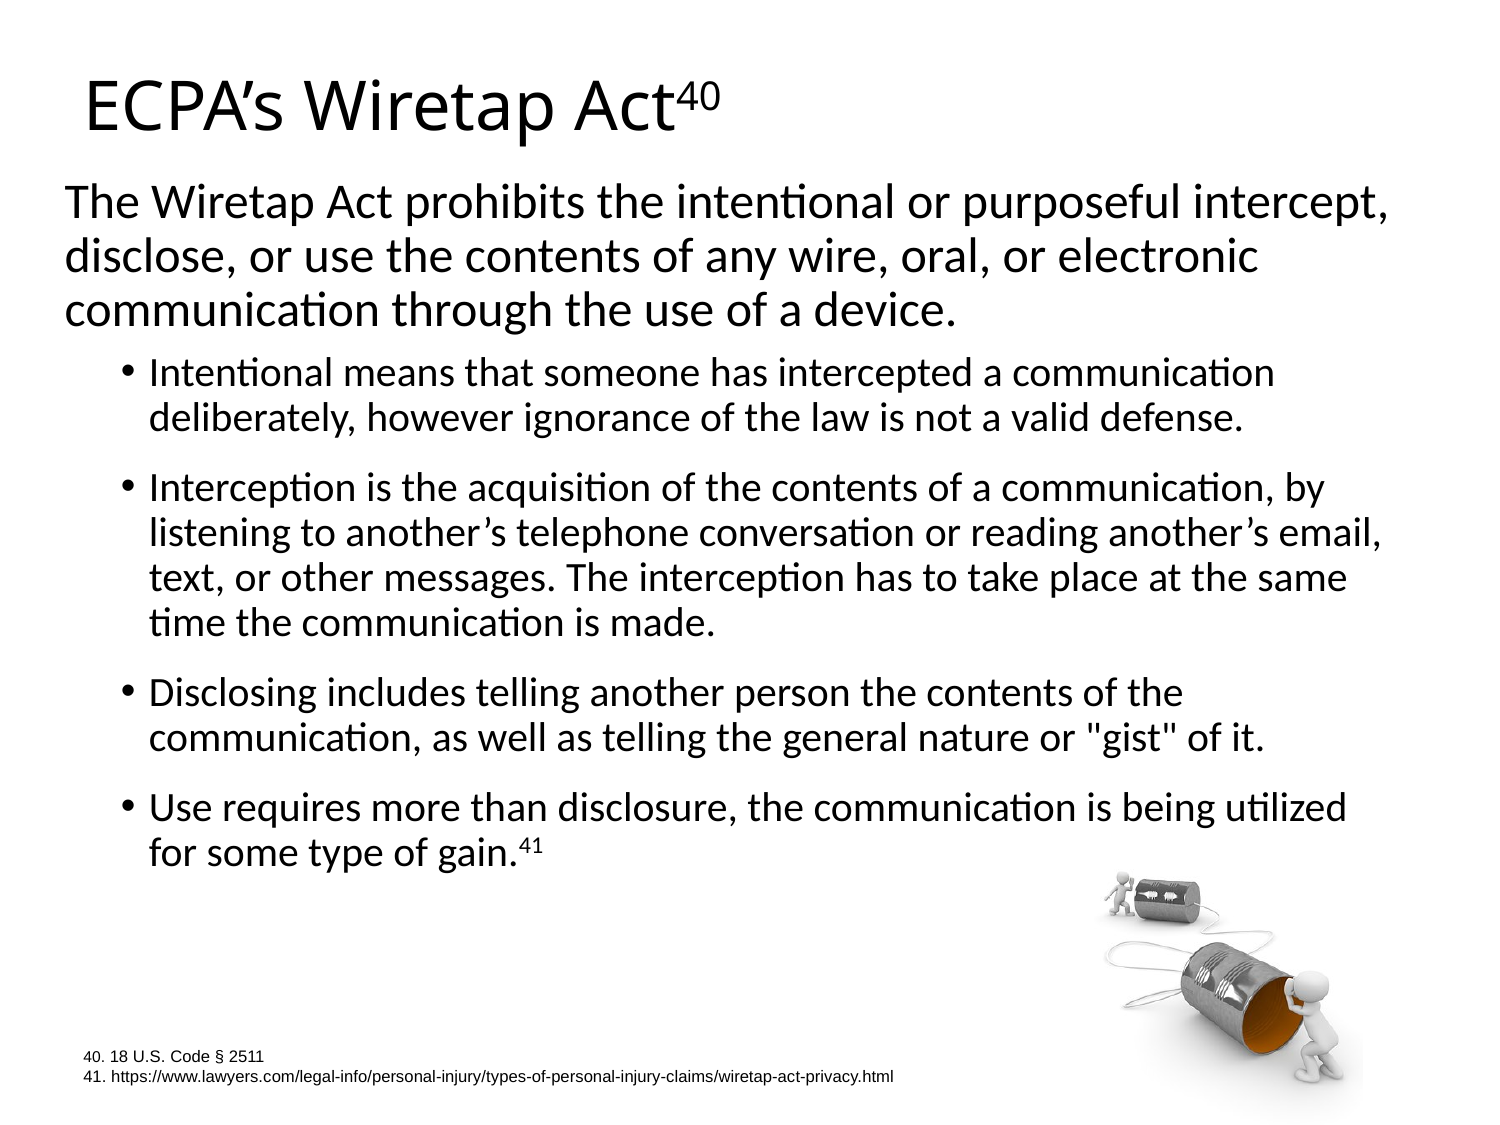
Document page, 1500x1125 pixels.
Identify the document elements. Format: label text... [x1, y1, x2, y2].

picture [1079, 842, 1363, 1125]
title ECPA’s Wiretap Act40 [68, 33, 1363, 167]
list The Wiretap Act prohibits the intentional or purposeful intercept, disclose, or use the contents of any wire, oral, or electronic communication through the use of a device. Intentional means that someone has intercepted a communication deliberately, however ignorance of the law is not a valid defense. Interception is the acquisition of the contents of a communication, by listening to another’s telephone conversation or reading another’s email, text, or other messages. The interception has to take place at the same time the communication is made. Disclosing includes telling another person the contents of the communication, as well as telling the general nature or "gist" of it. Use requires more than disclosure, the communication is being utilized for some type of gain.41 [49, 167, 1413, 953]
text_box 40. 18 U.S. Code § 2511 41. https://www.lawyers.com/legal-info/personal-injury/types-of-personal-injury-claims/wiretap-act-privacy.html [68, 1038, 994, 1093]
